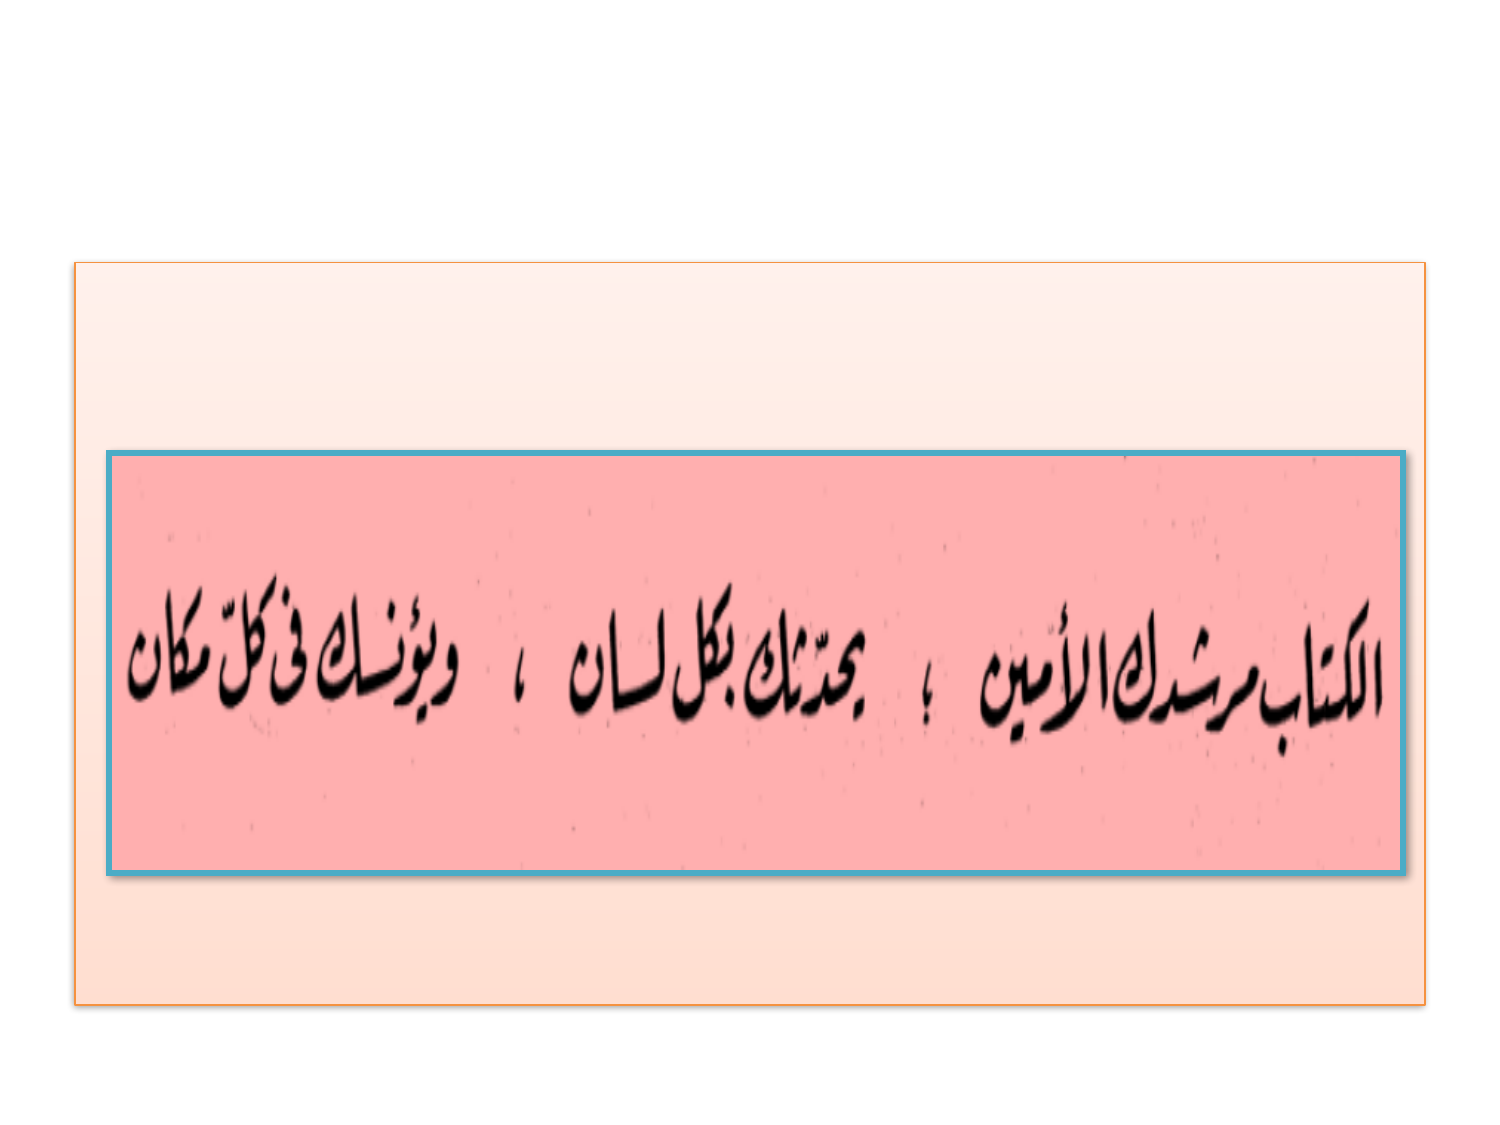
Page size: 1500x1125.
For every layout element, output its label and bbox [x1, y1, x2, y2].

list [74, 262, 1426, 1006]
picture [111, 455, 1400, 870]
